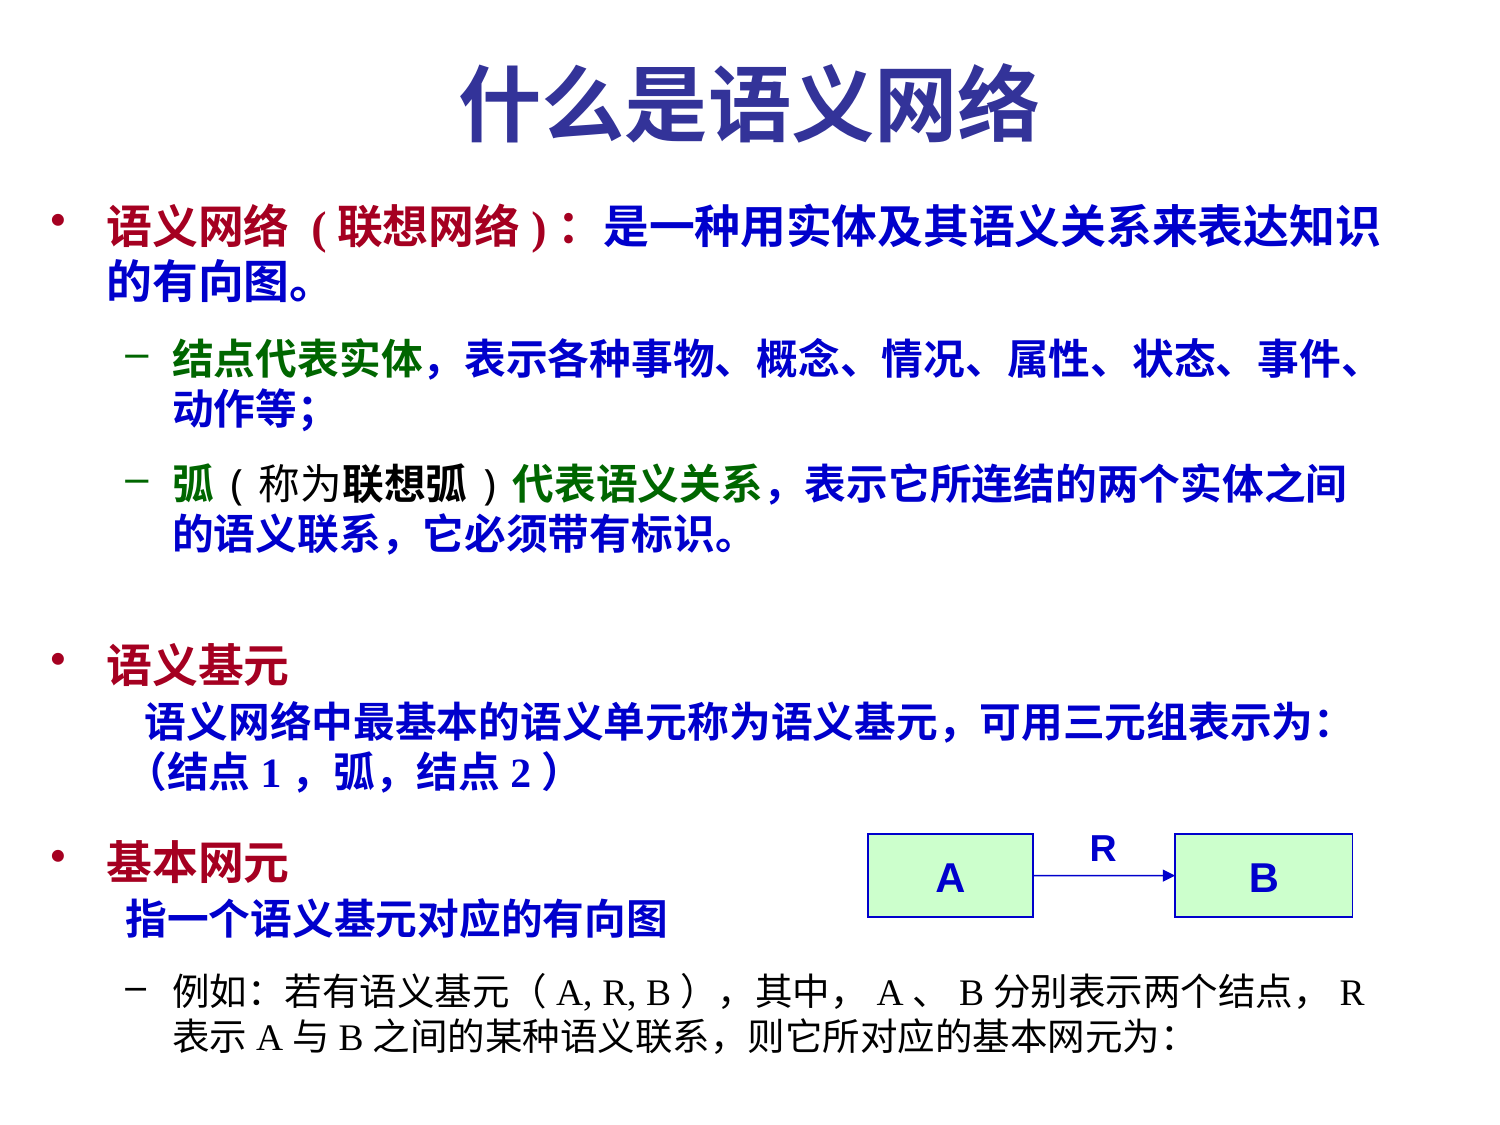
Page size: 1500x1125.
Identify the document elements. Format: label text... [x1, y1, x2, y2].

title 什么是语义网络 [75, 24, 1425, 179]
text_box R [1074, 816, 1146, 877]
text_box B [1175, 834, 1353, 917]
text_box [1146, 869, 1176, 882]
text_box A [867, 834, 1034, 917]
list 语义网络 (联想网络)：是一种用实体及其语义关系来表达知识的有向图。 结点代表实体，表示各种事物、概念、情况、属性、状态、事件、动作等； 弧(称为联想弧)代表语义关系，表示它所连结的两个实体之间的语义联系，它必须带有标识。 语义基元 语义网络中最基本的语义单元称为语义基元，可用三元组表示为： （结点1，弧，结点2） 基本网元 指一个语义基元对应的有向图 例如：若有语义基元（A, R, B），其中，A、B分别表示两个结点，R表示A与B之间的某种语义联系，则它所对应的基本网元为： [35, 190, 1400, 1096]
